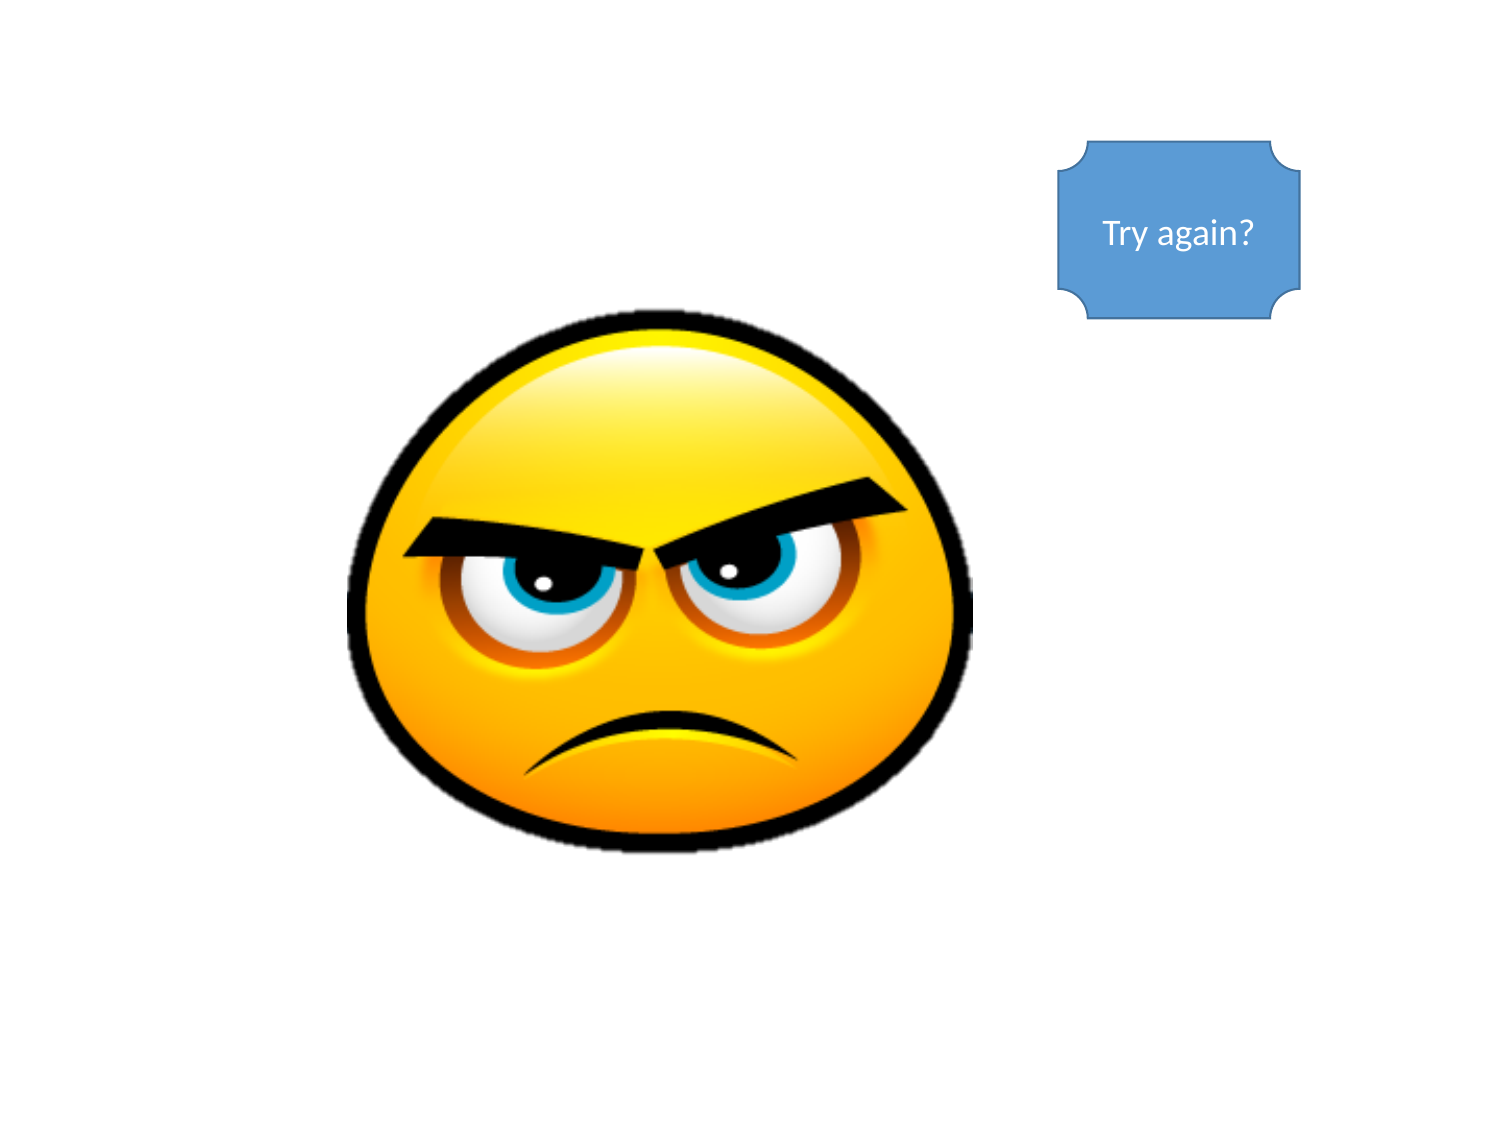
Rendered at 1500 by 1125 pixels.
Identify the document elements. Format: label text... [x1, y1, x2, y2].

picture [347, 269, 973, 895]
text_box Try again? [1057, 140, 1301, 320]
